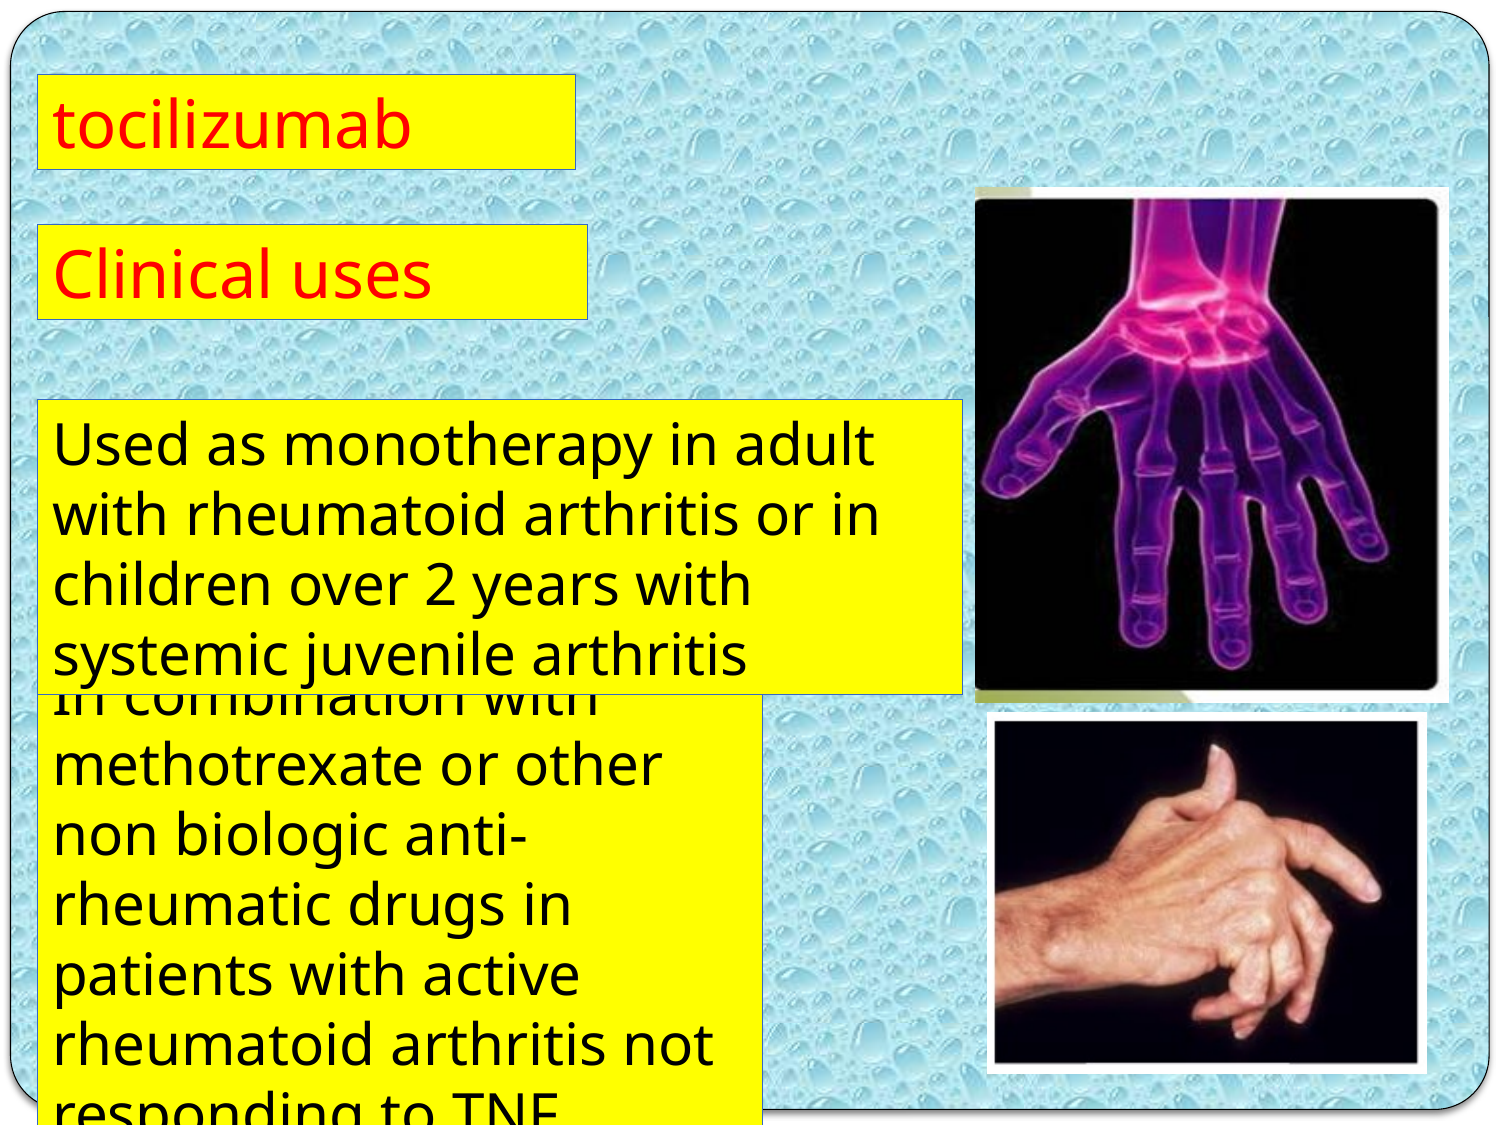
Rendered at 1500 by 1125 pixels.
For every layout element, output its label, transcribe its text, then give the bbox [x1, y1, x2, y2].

text_box In combination with methotrexate or other non biologic anti-rheumatic drugs in patients with active rheumatoid arthritis not responding to TNF blockers or other biologic drugs [37, 695, 763, 1125]
text_box tocilizumab [37, 74, 576, 170]
text_box Clinical uses [37, 224, 588, 320]
text_box Used as monotherapy in adult with rheumatoid arthritis or in children over 2 years with systemic juvenile arthritis [37, 399, 963, 695]
picture [12, 12, 1488, 1108]
